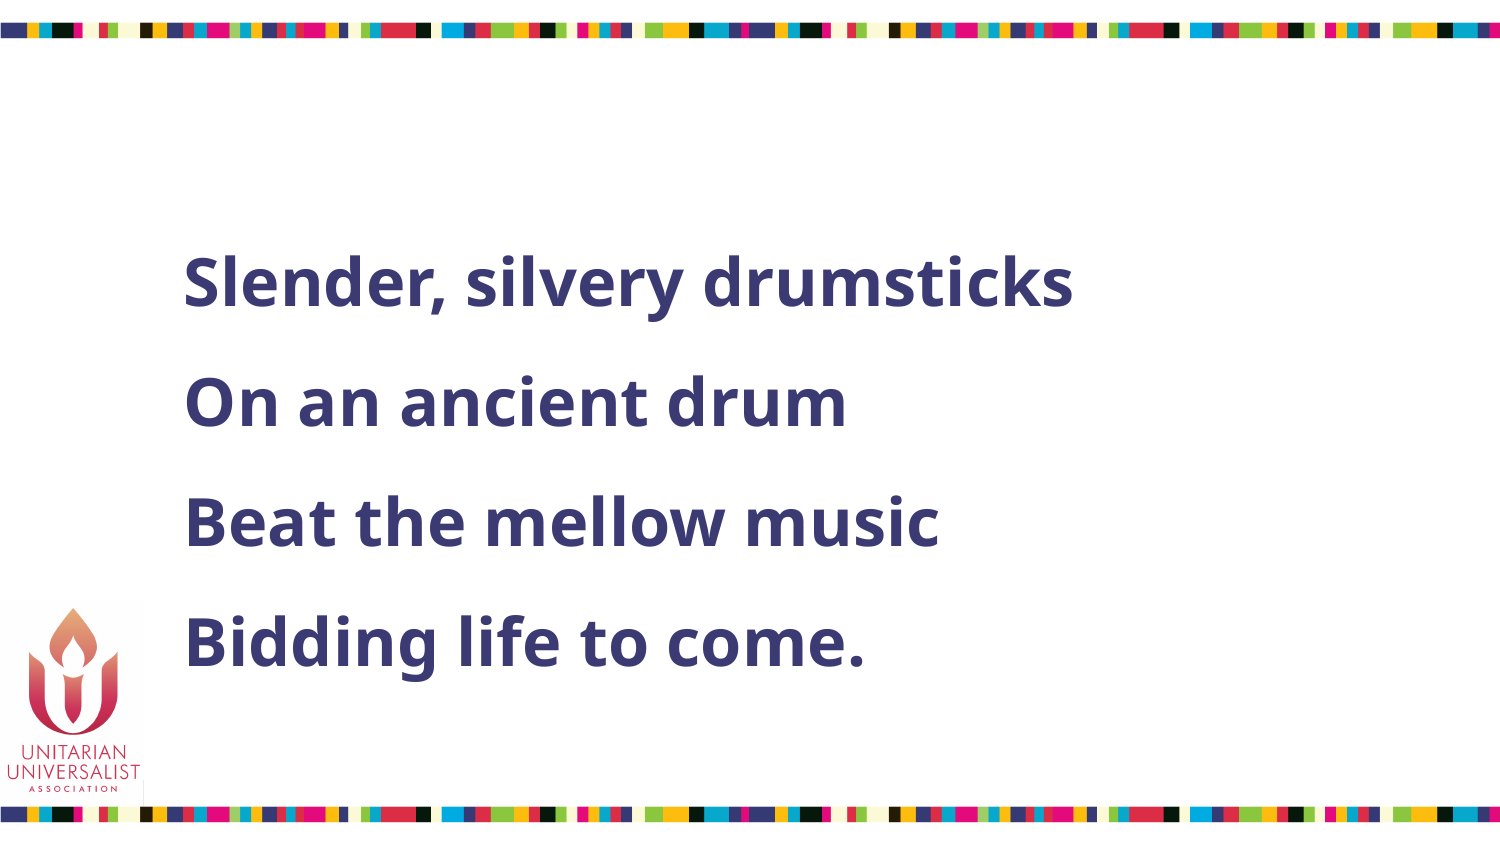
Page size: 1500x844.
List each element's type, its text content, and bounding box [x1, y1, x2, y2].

text_box Slender, silvery drumsticks On an ancient drum Beat the mellow music Bidding life to come. [168, 184, 1421, 695]
picture [0, 22, 1500, 40]
picture [0, 600, 1500, 824]
